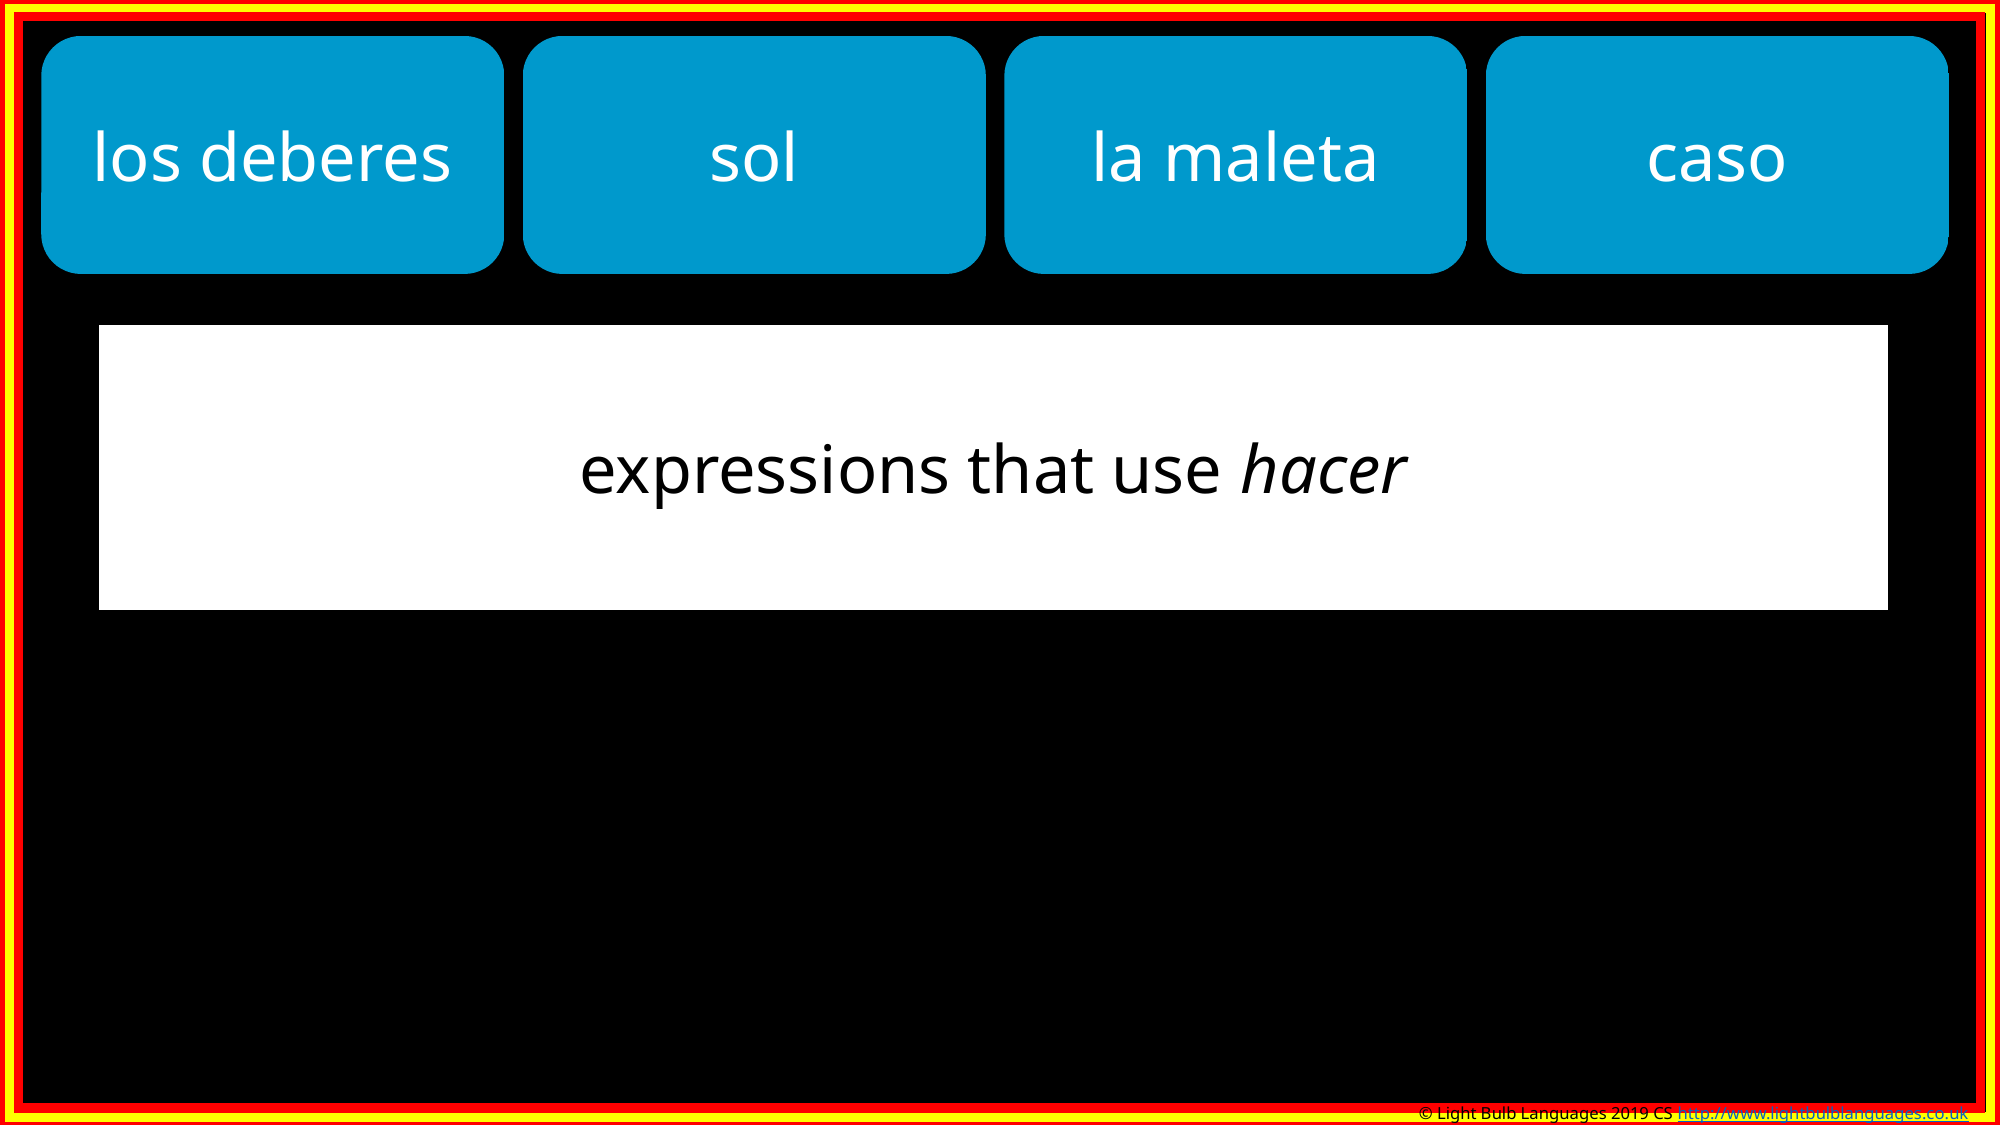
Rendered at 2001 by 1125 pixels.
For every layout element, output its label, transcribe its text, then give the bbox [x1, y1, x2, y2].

text_box [0, 0, 2000, 1125]
text_box © Light Bulb Languages 2019 CS http://www.lightbulblanguages.co.uk [1404, 1095, 2000, 1125]
text_box caso [1484, 34, 1950, 275]
text_box [9, 8, 1992, 1118]
text_box los deberes [40, 34, 506, 275]
text_box sol [521, 34, 987, 275]
text_box [17, 15, 1982, 1109]
text_box la maleta [1003, 34, 1469, 275]
text_box expressions that use hacer [99, 325, 1888, 610]
